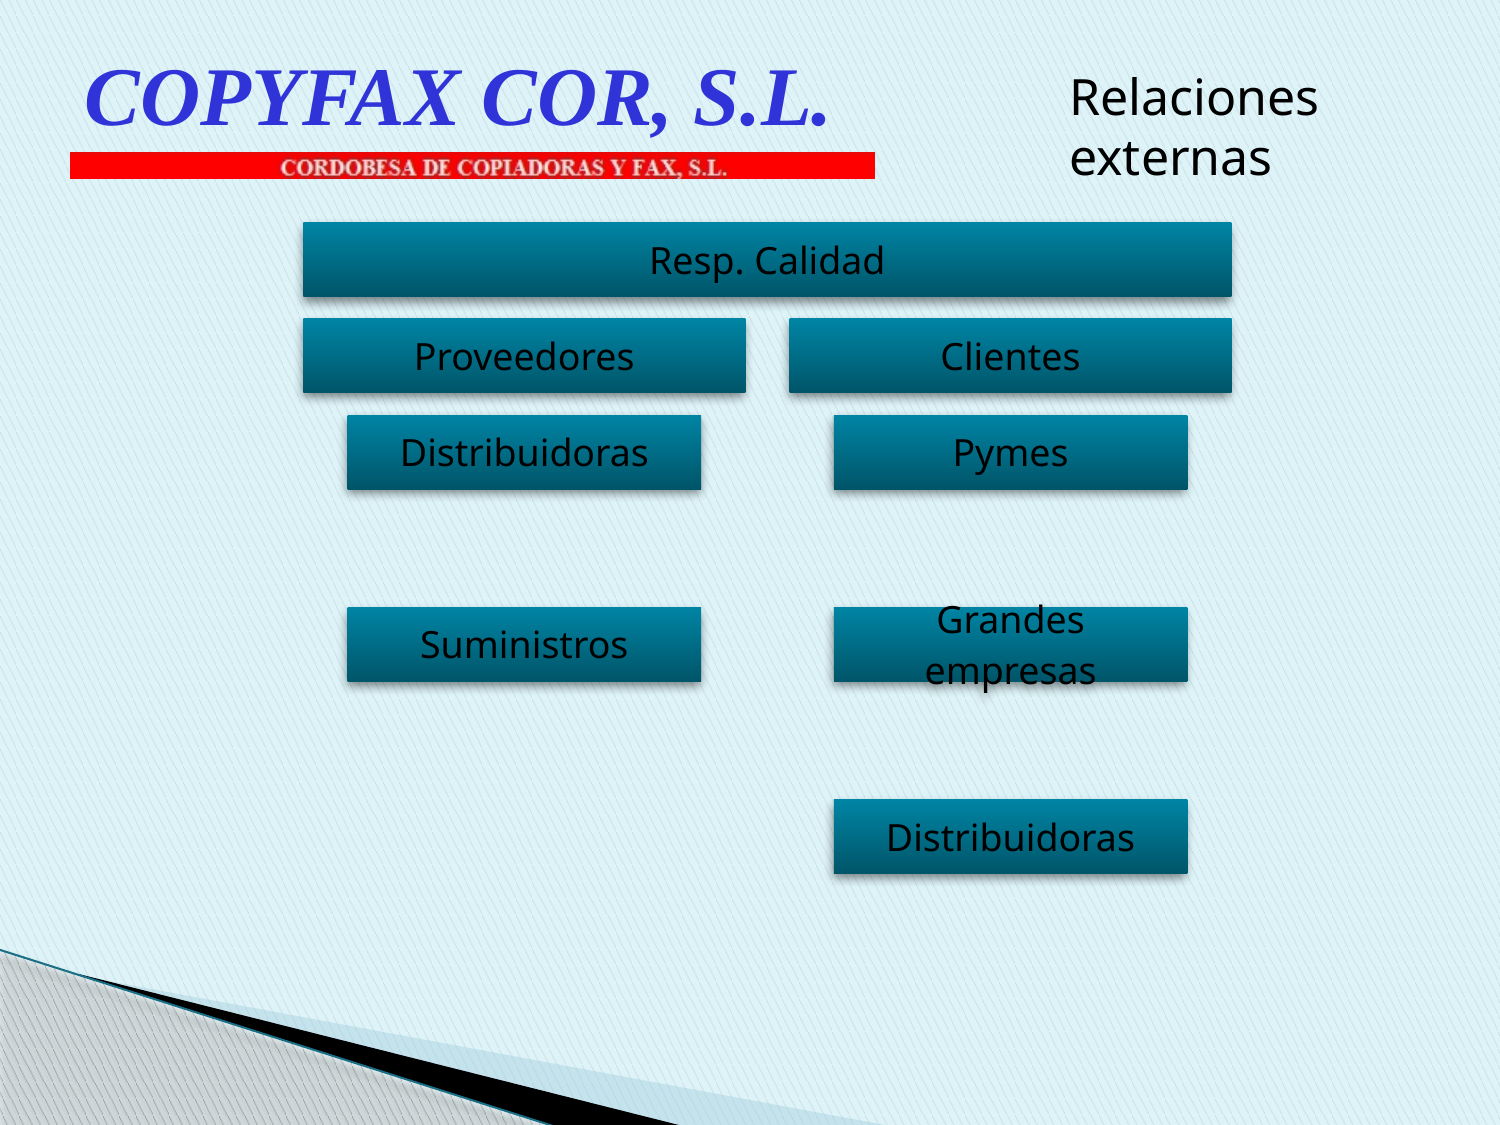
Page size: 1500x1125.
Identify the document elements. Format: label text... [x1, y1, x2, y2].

text_box COPYFAX COR, S.L. [70, 35, 868, 150]
picture [70, 152, 876, 180]
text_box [187, 222, 1348, 1067]
text_box Relaciones externas [1054, 58, 1500, 194]
